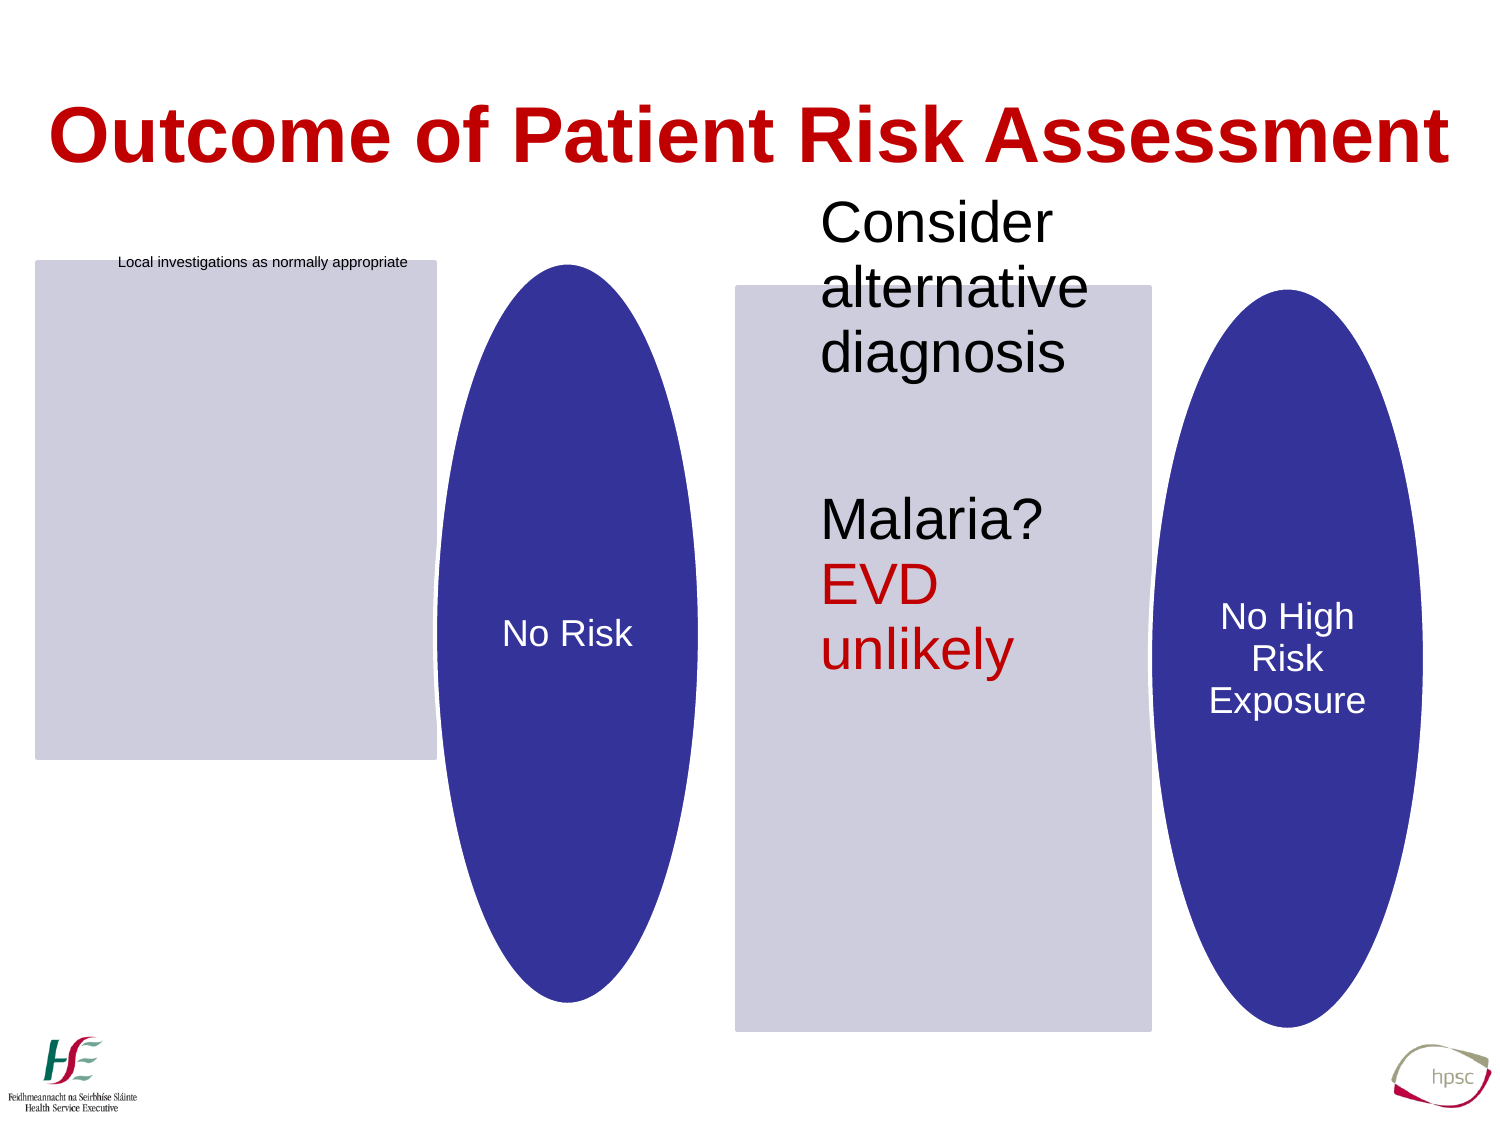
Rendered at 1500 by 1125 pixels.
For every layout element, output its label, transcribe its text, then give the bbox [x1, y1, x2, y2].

picture [0, 1029, 142, 1125]
picture [1381, 1026, 1500, 1125]
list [37, 262, 701, 1006]
title Outcome of Patient Risk Assessment [0, 37, 1500, 226]
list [737, 287, 1426, 1031]
